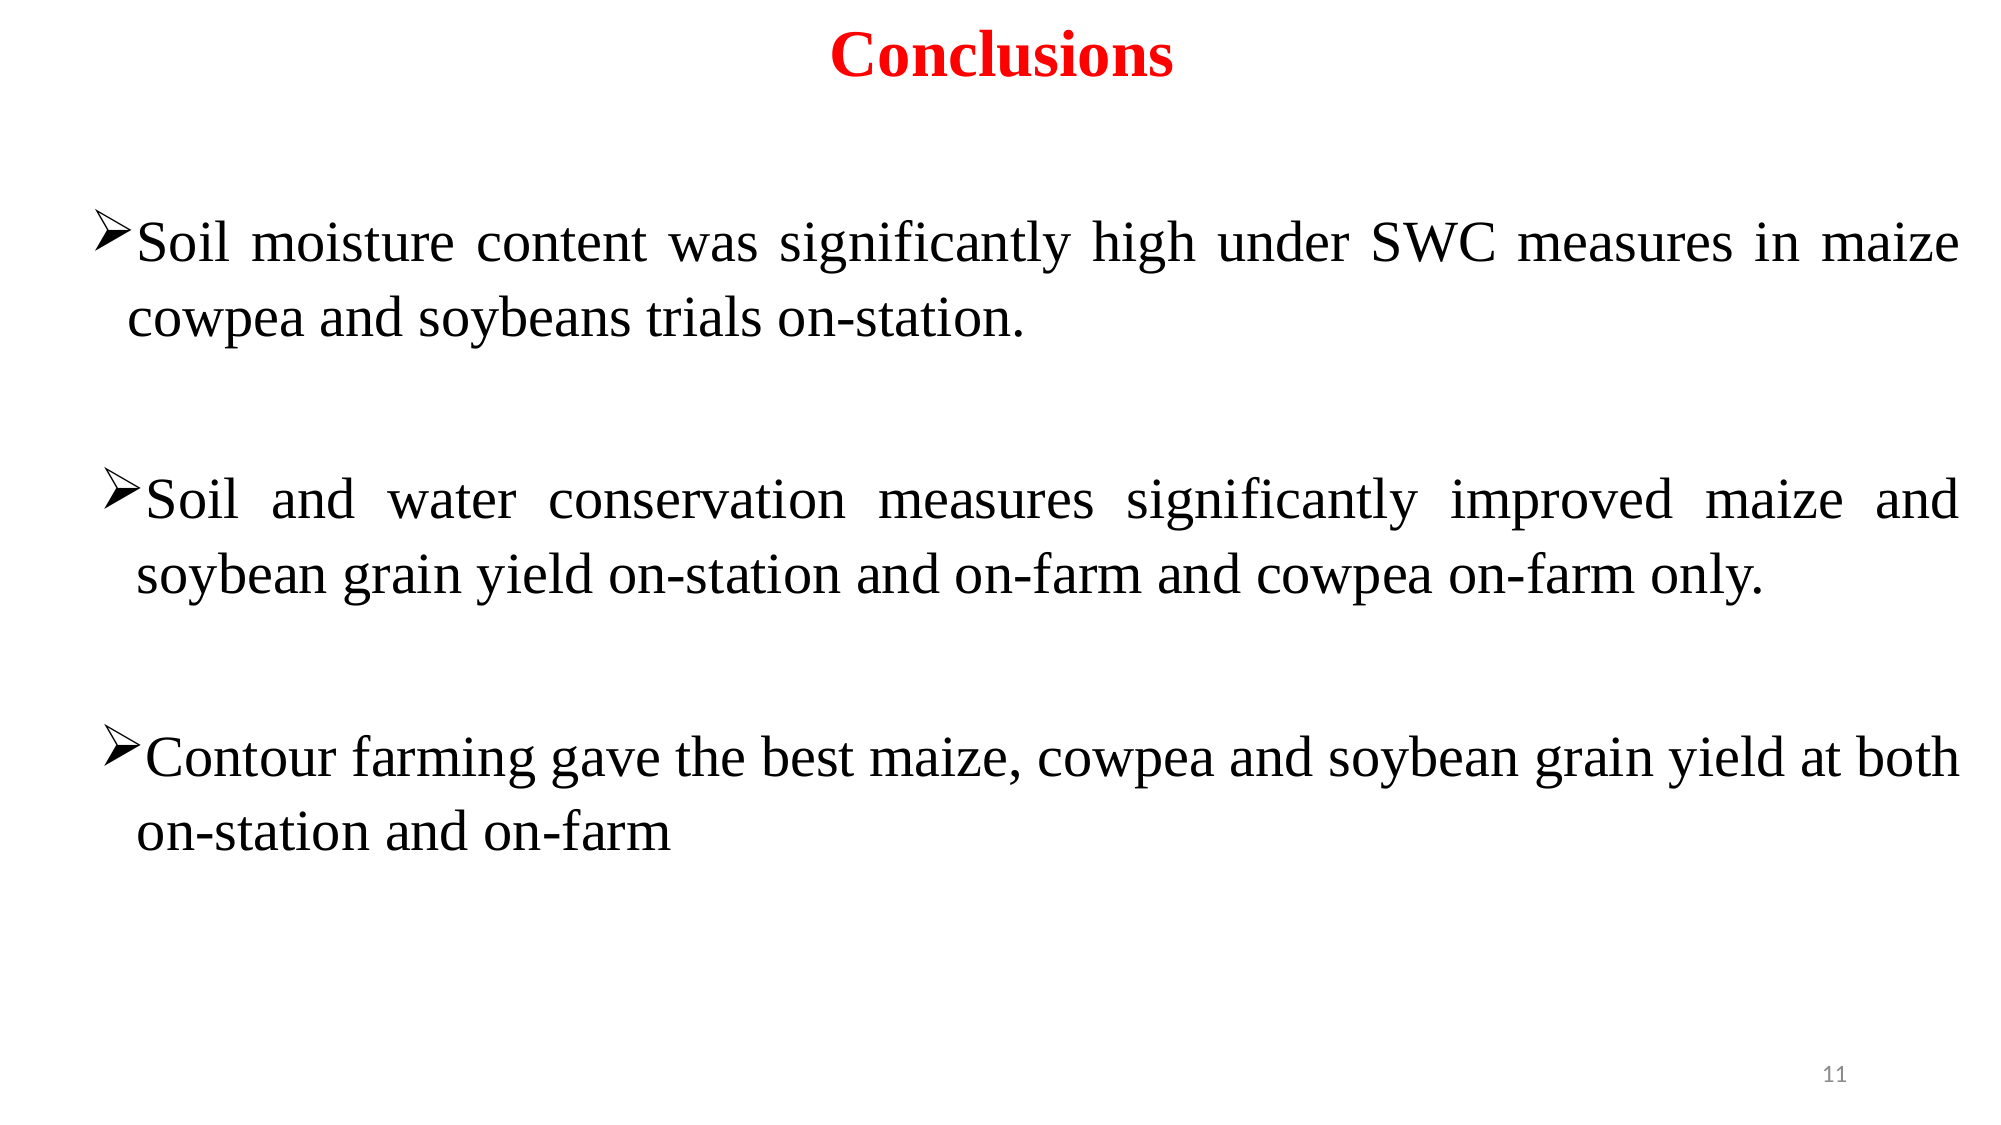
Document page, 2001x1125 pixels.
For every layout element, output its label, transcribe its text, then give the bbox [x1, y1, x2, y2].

slide_number 11 [1412, 1042, 1863, 1103]
title Conclusions [28, 0, 1977, 110]
list Soil moisture content was significantly high under SWC measures in maize cowpea and soybeans trials on-station. Soil and water conservation measures significantly improved maize and soybean grain yield on-station and on-farm and cowpea on-farm only. Contour farming gave the best maize, cowpea and soybean grain yield at both on-station and on-farm [28, 110, 1977, 1090]
